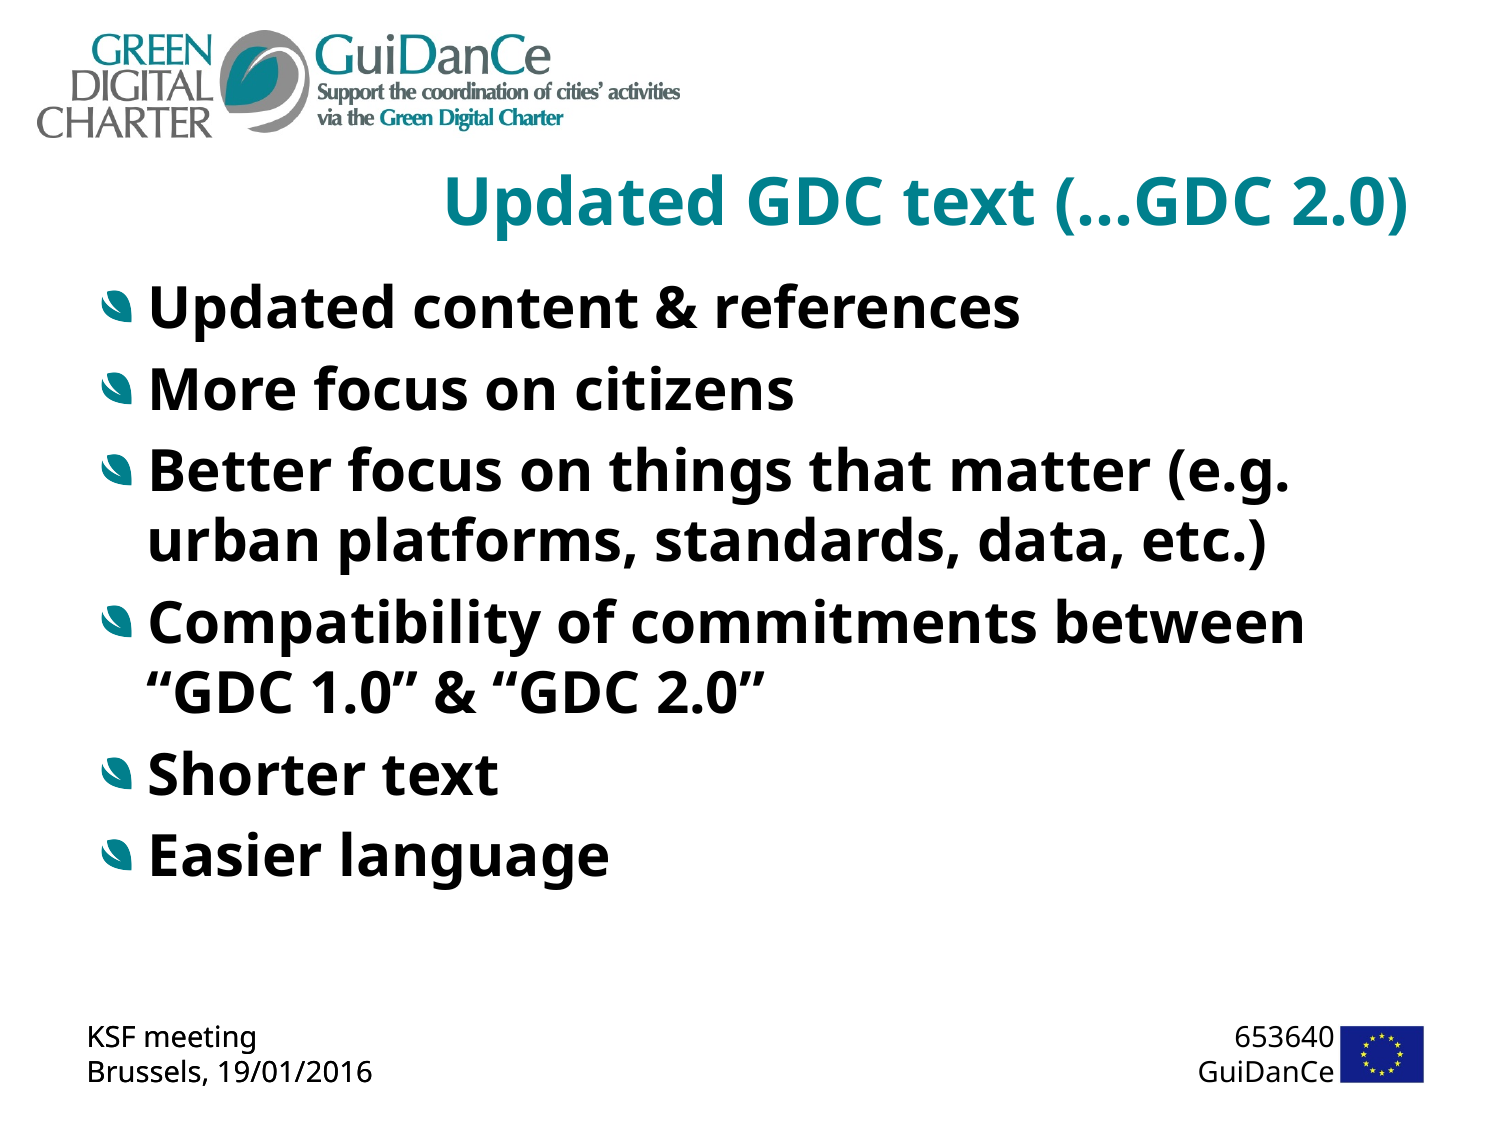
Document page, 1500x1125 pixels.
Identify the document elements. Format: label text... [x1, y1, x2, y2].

picture [90, 751, 131, 793]
picture [90, 284, 131, 326]
picture [37, 30, 680, 138]
picture [90, 599, 131, 641]
picture [90, 366, 131, 408]
list Updated content & references More focus on citizens Better focus on things that matter (e.g. urban platforms, standards, data, etc.) Compatibility of commitments between “GDC 1.0” & “GDC 2.0” Shorter text Easier language [75, 262, 1425, 1006]
picture [90, 833, 131, 874]
picture [1338, 1024, 1425, 1084]
title Updated GDC text (…GDC 2.0) [371, 142, 1425, 256]
picture [90, 448, 131, 489]
